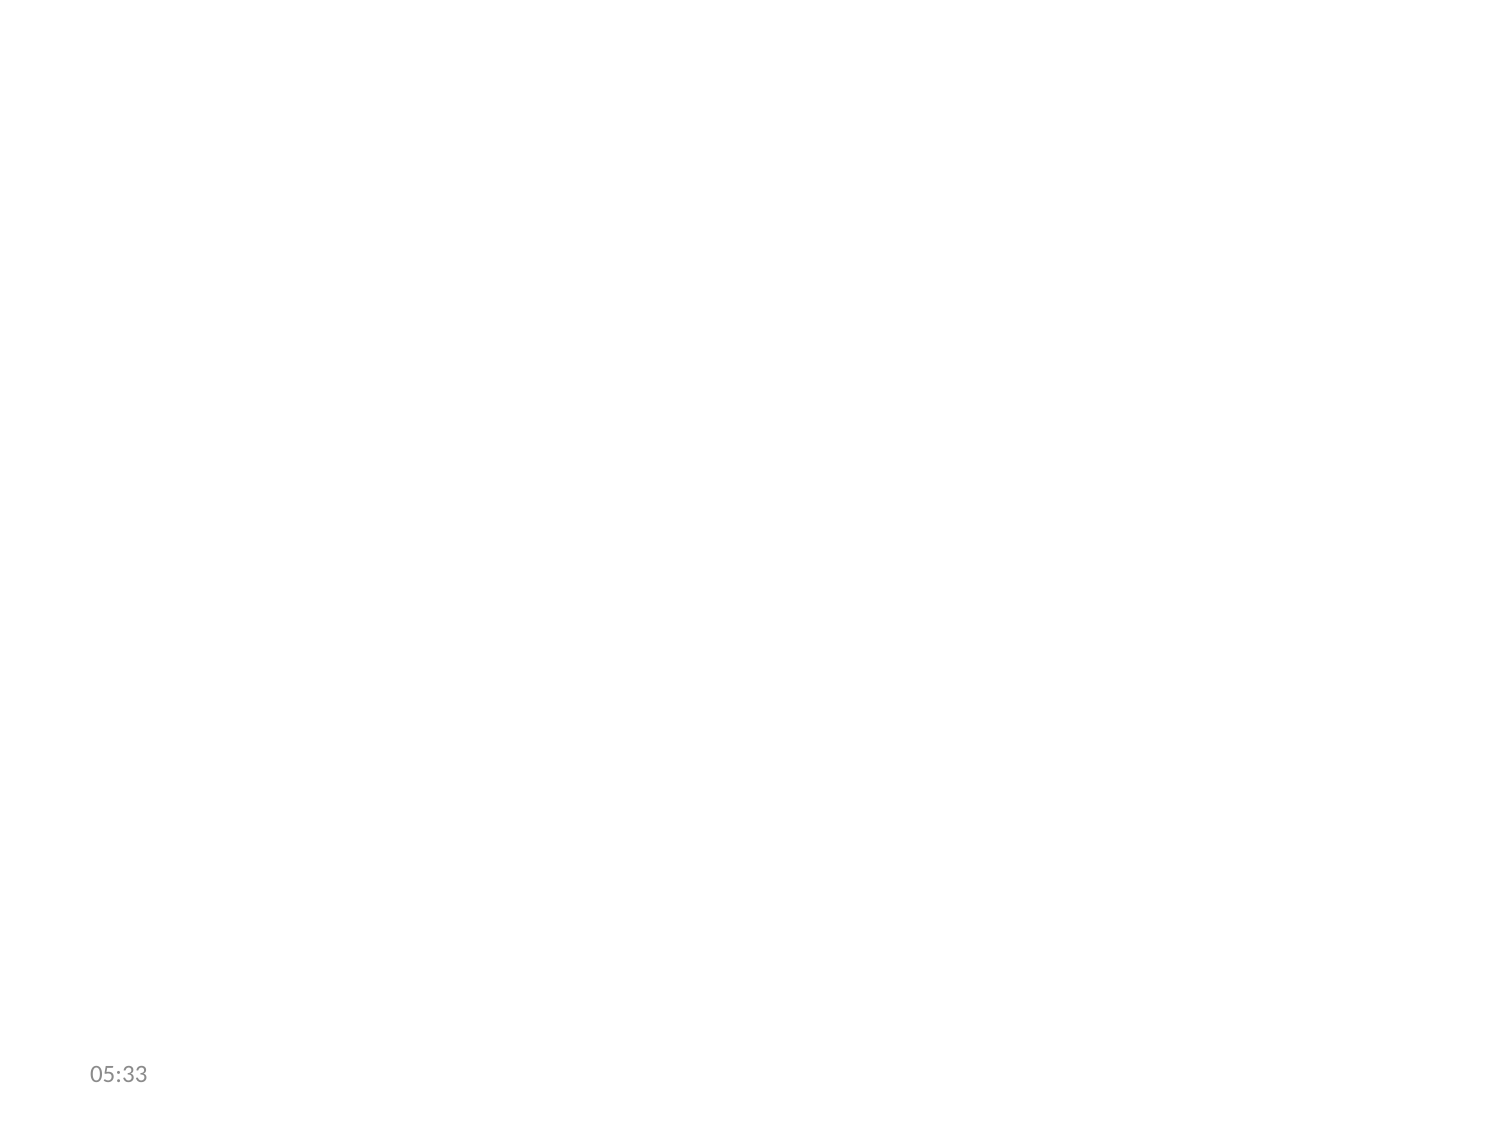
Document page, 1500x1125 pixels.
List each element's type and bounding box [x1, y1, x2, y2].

slide_number [75, 1042, 425, 1103]
